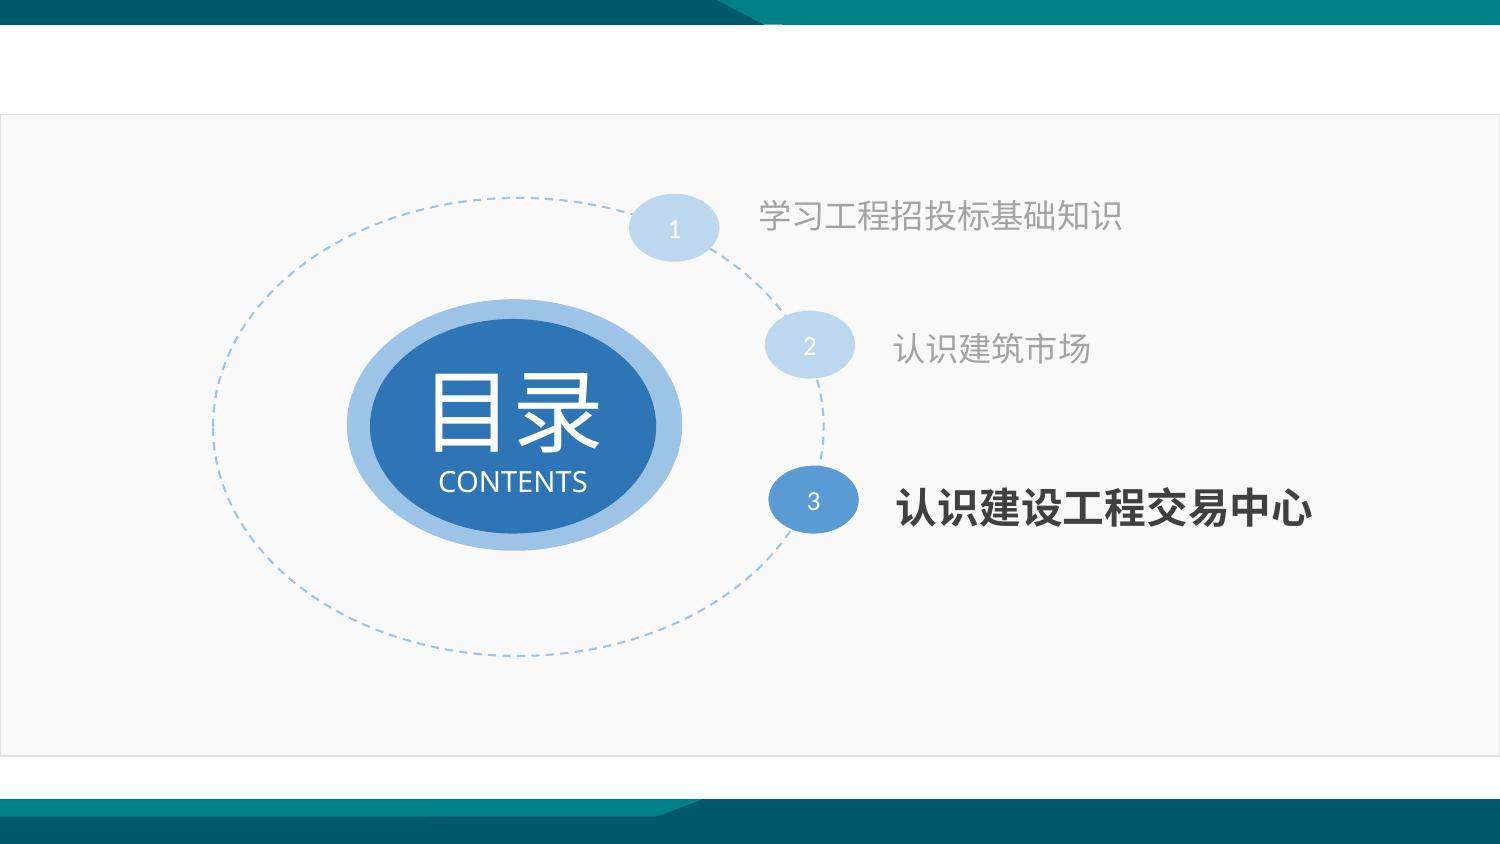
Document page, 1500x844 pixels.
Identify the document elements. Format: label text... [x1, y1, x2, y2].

text_box 3 [767, 464, 860, 535]
text_box 目录 CONTENTS [368, 317, 658, 535]
text_box [211, 196, 825, 657]
text_box 2 [763, 309, 857, 380]
text_box 认识建筑市场 [886, 296, 1376, 392]
text_box 学习工程招投标基础知识 [752, 164, 1340, 259]
text_box 认识建设工程交易中心 [890, 454, 1385, 550]
text_box 1 [628, 192, 721, 263]
